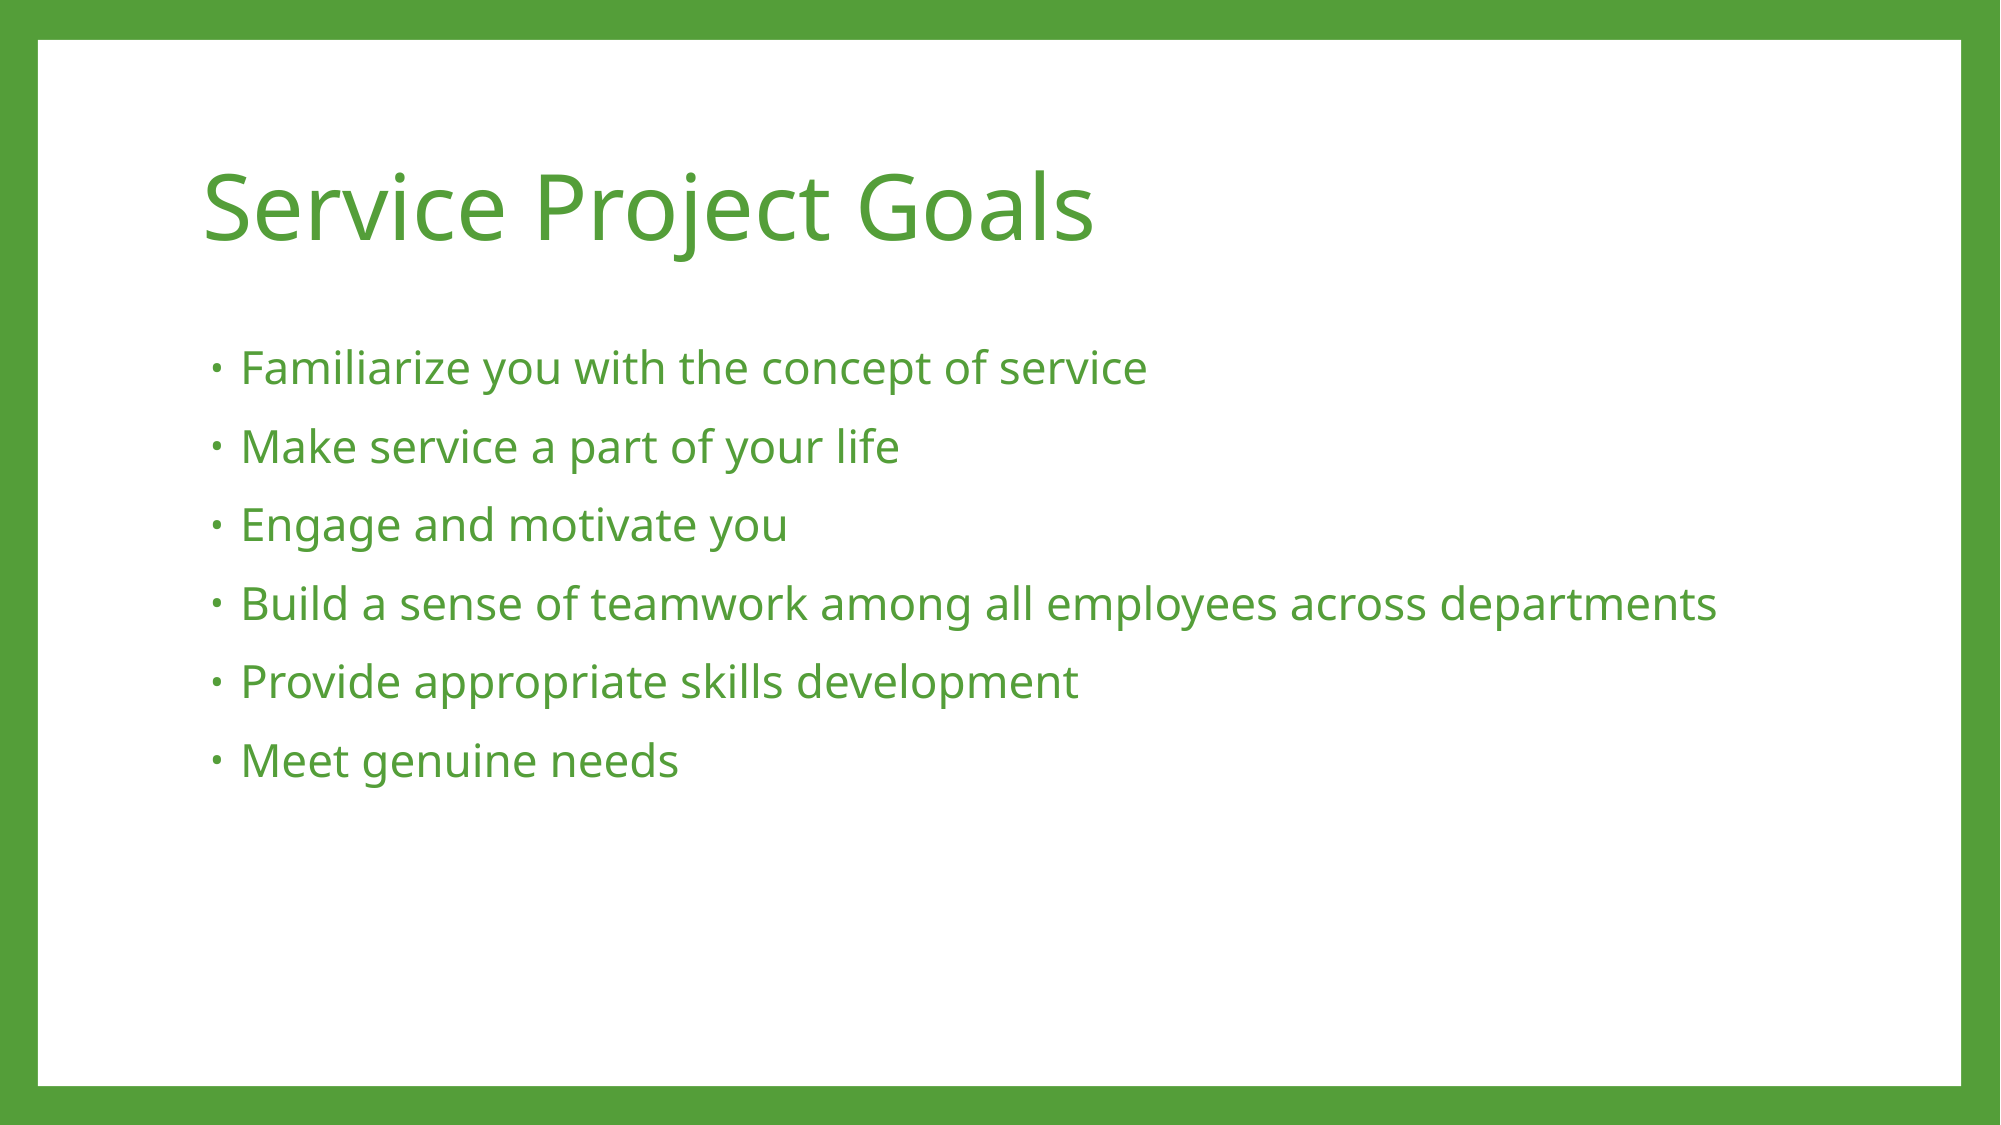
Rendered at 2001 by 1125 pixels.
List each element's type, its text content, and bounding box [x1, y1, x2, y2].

list Familiarize you with the concept of service Make service a part of your life Engage and motivate you Build a sense of teamwork among all employees across departments Provide appropriate skills development Meet genuine needs [187, 337, 1808, 1000]
title Service Project Goals [187, 99, 1808, 323]
